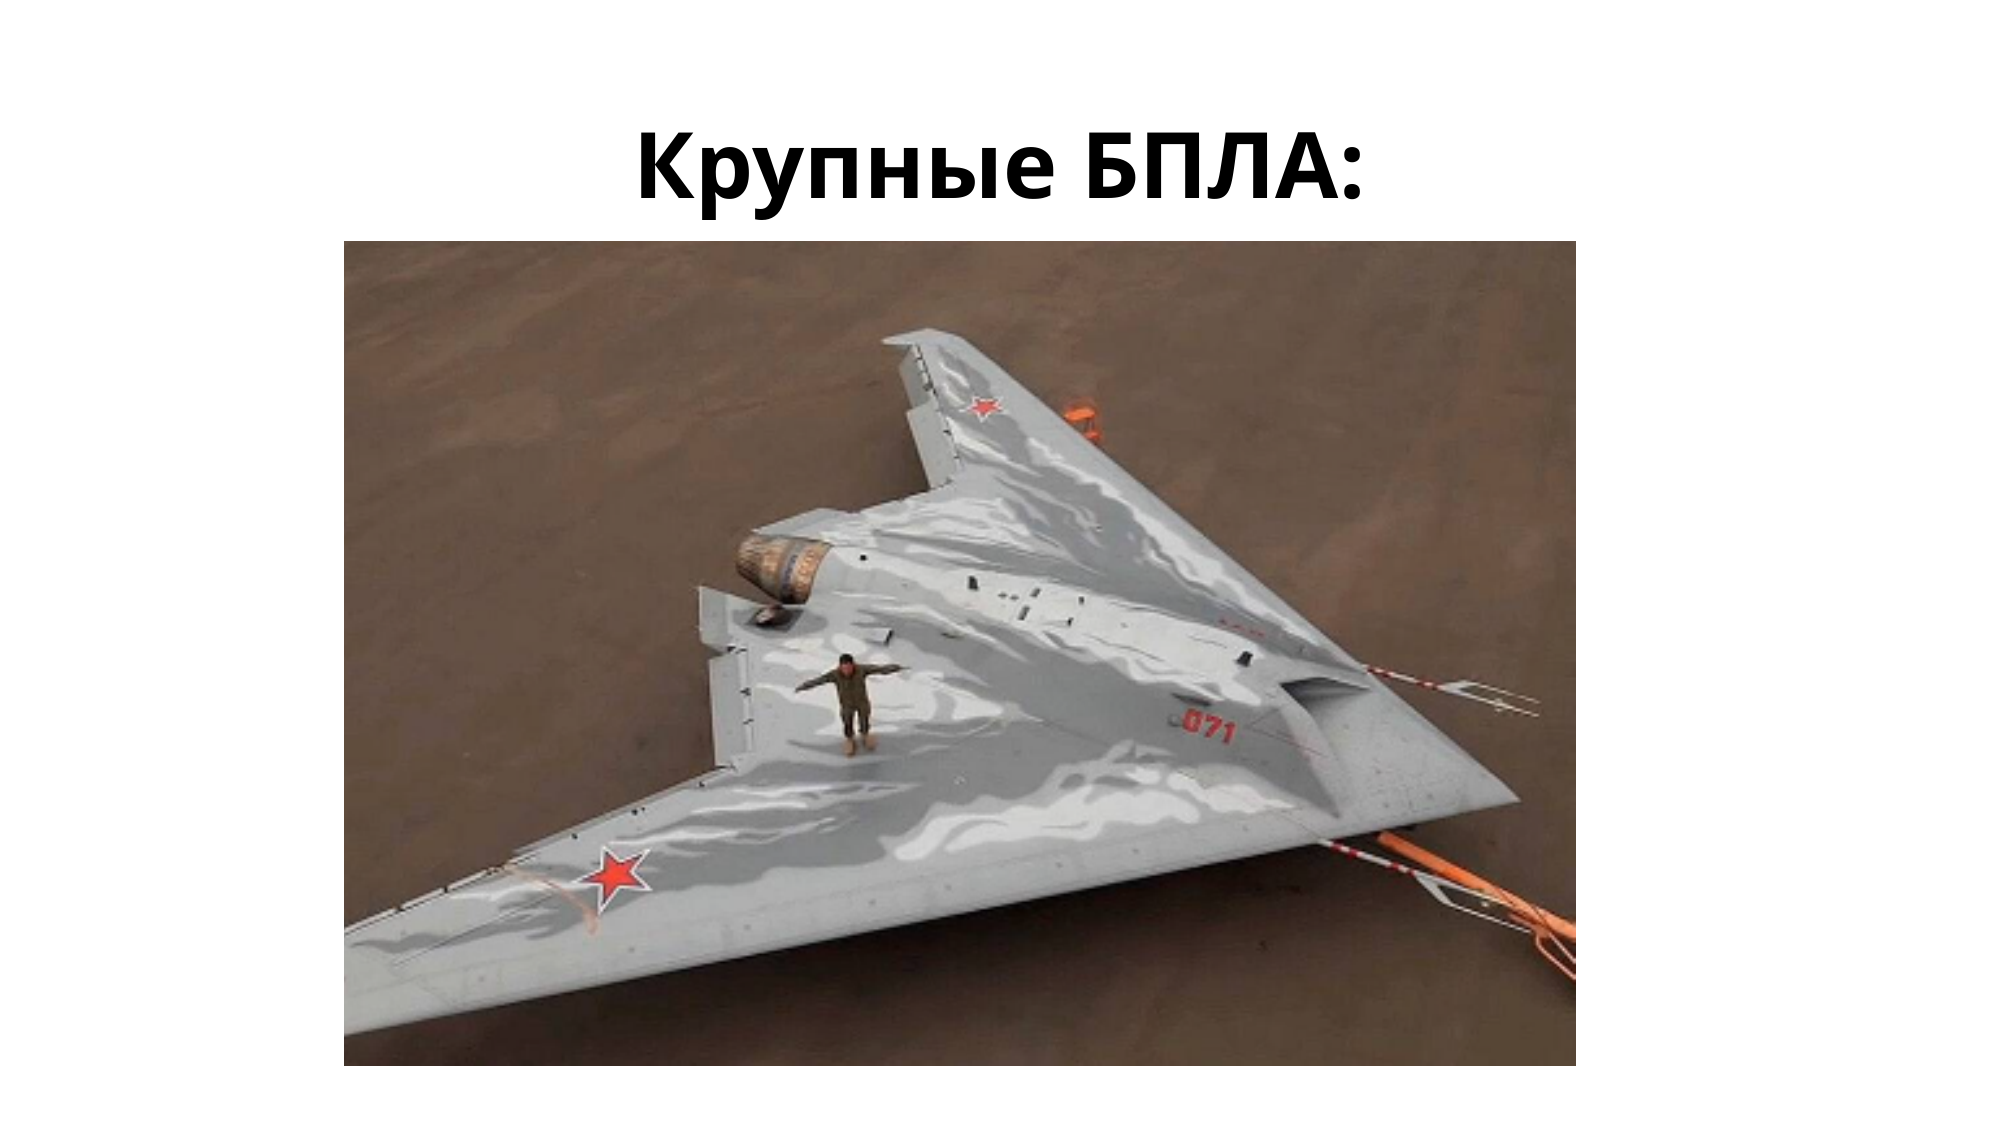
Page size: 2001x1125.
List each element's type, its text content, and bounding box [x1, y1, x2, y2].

picture [344, 241, 1576, 1066]
title Крупные БПЛА: [137, 59, 1863, 278]
